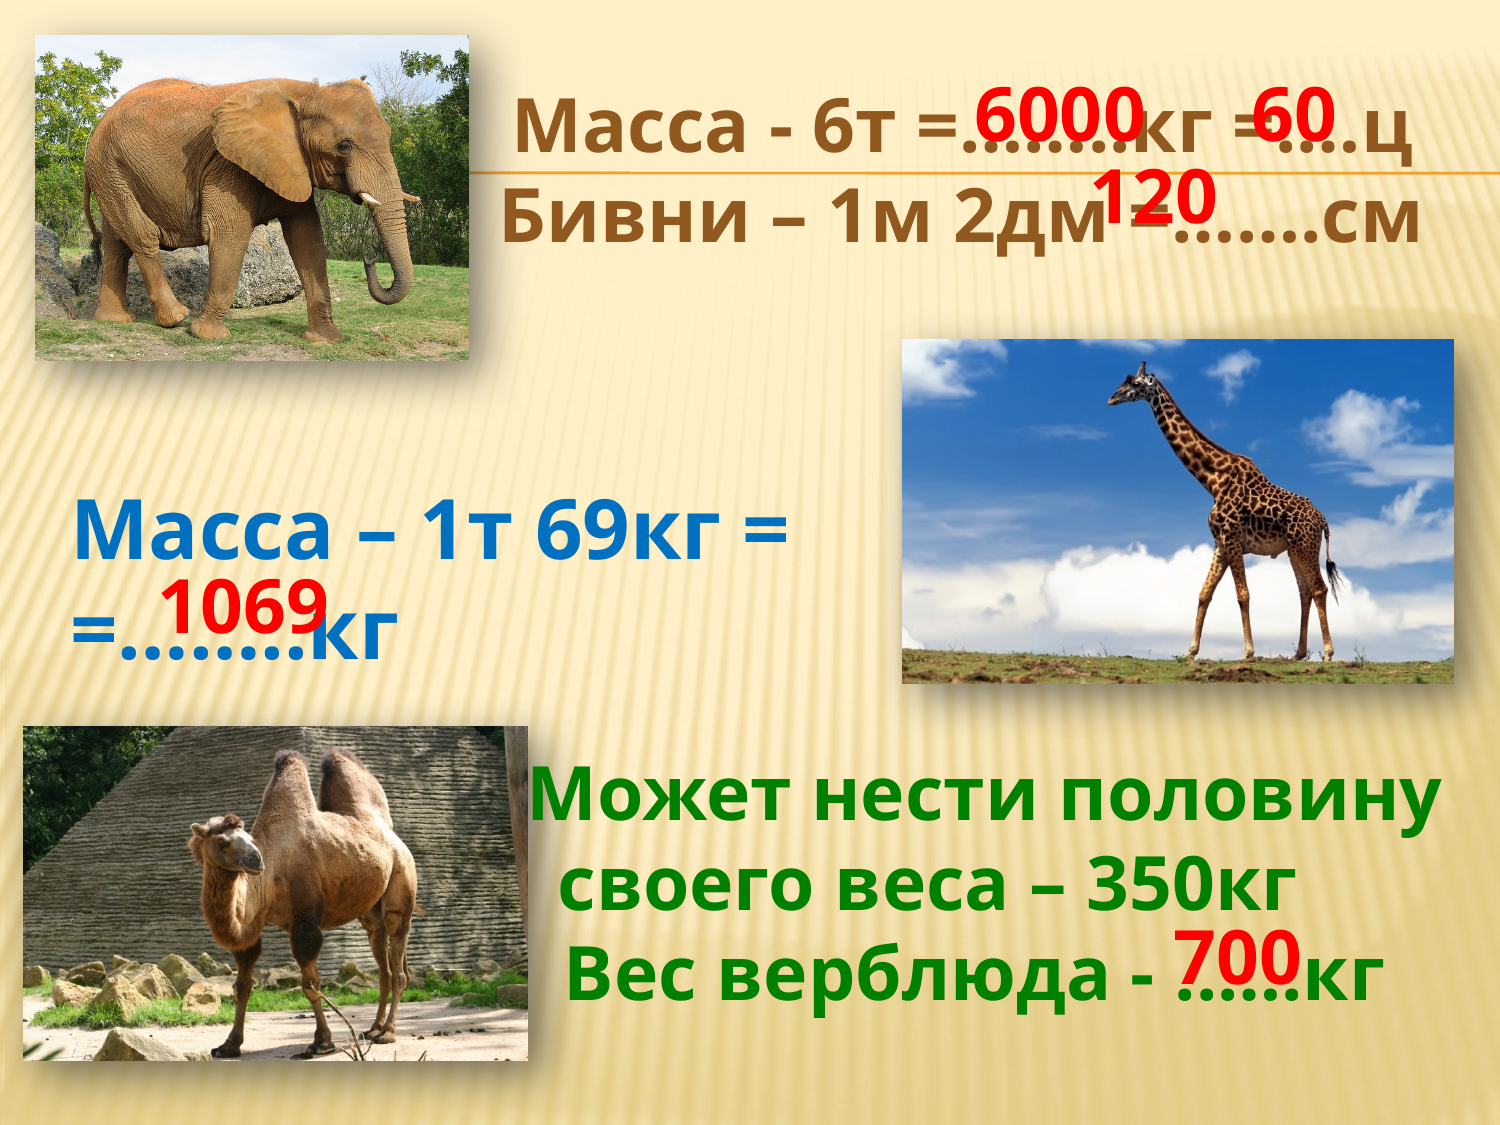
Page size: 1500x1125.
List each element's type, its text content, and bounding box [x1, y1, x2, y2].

picture [23, 726, 528, 1061]
text_box 6000 [959, 58, 1162, 164]
picture [34, 34, 469, 361]
text_box 700 [1158, 902, 1318, 1008]
text_box 1069 [142, 550, 345, 656]
text_box Может нести половину своего веса – 350кг Вес верблюда - ..….кг [536, 738, 1500, 1024]
text_box Масса - 6т =……..кг =.…ц Бивни – 1м 2дм =…….см [480, 70, 1500, 356]
text_box Масса – 1т 69кг = =……..кг [55, 468, 807, 684]
picture [902, 339, 1454, 685]
text_box 60 [1230, 58, 1360, 164]
text_box 120 [1042, 140, 1266, 246]
